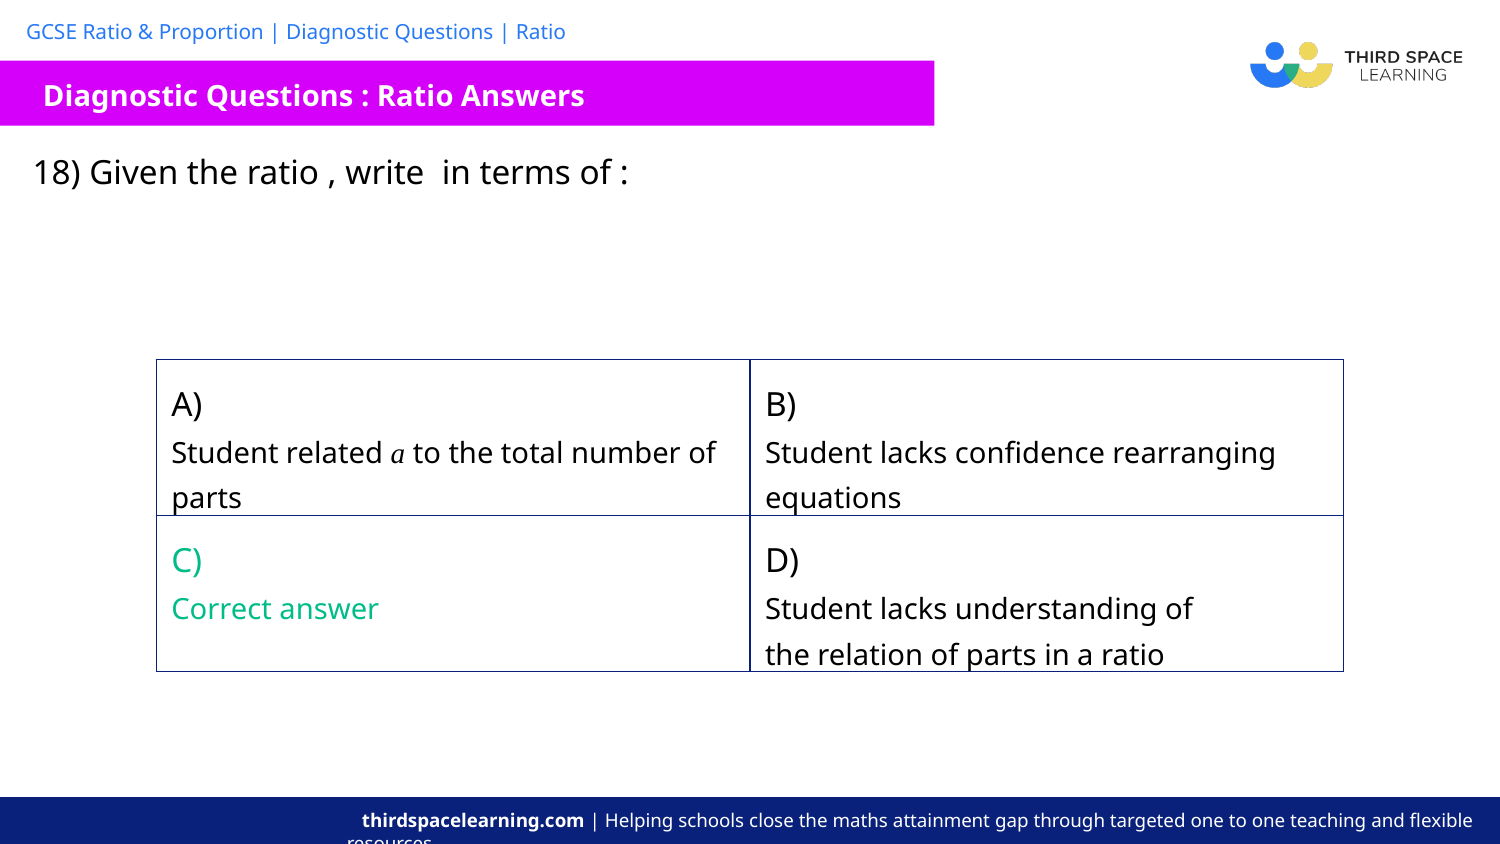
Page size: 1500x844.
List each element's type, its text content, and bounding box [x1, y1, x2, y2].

text_box Diagnostic Questions : Ratio Answers [27, 61, 778, 127]
picture [1250, 33, 1465, 99]
